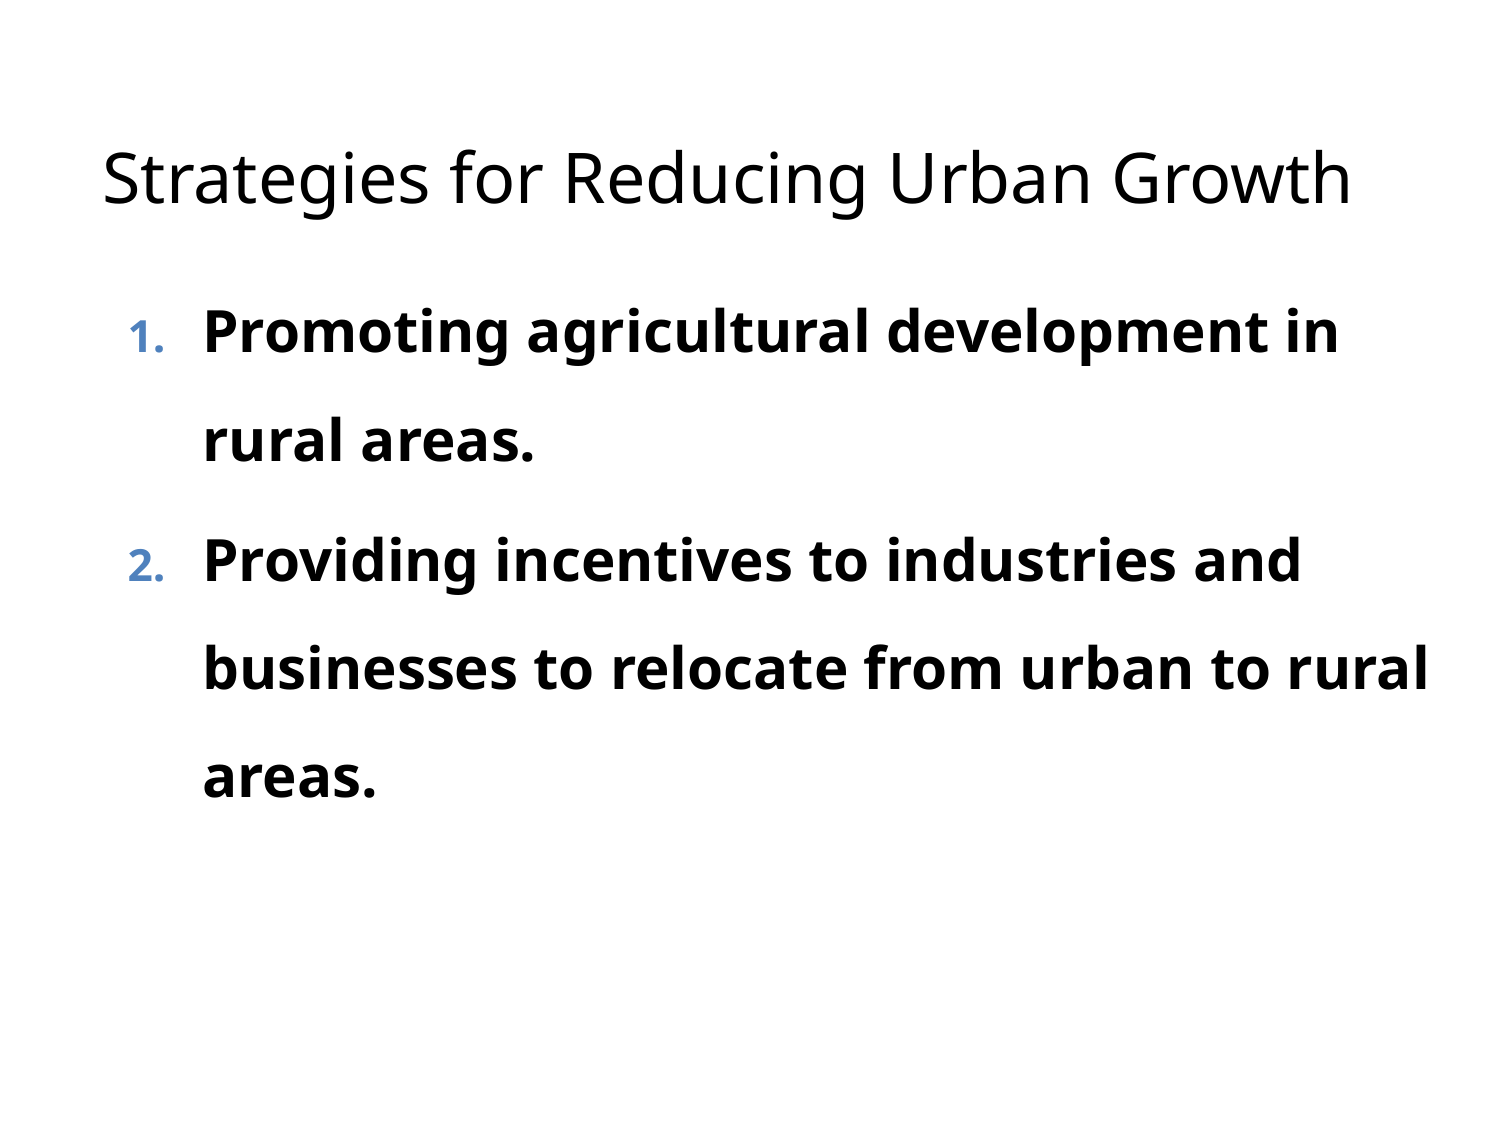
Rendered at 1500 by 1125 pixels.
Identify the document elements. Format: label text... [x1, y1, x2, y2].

text_box Promoting agricultural development in rural areas. Providing incentives to industries and businesses to relocate from urban to rural areas. [112, 248, 1463, 838]
text_box Strategies for Reducing Urban Growth [87, 37, 1425, 225]
